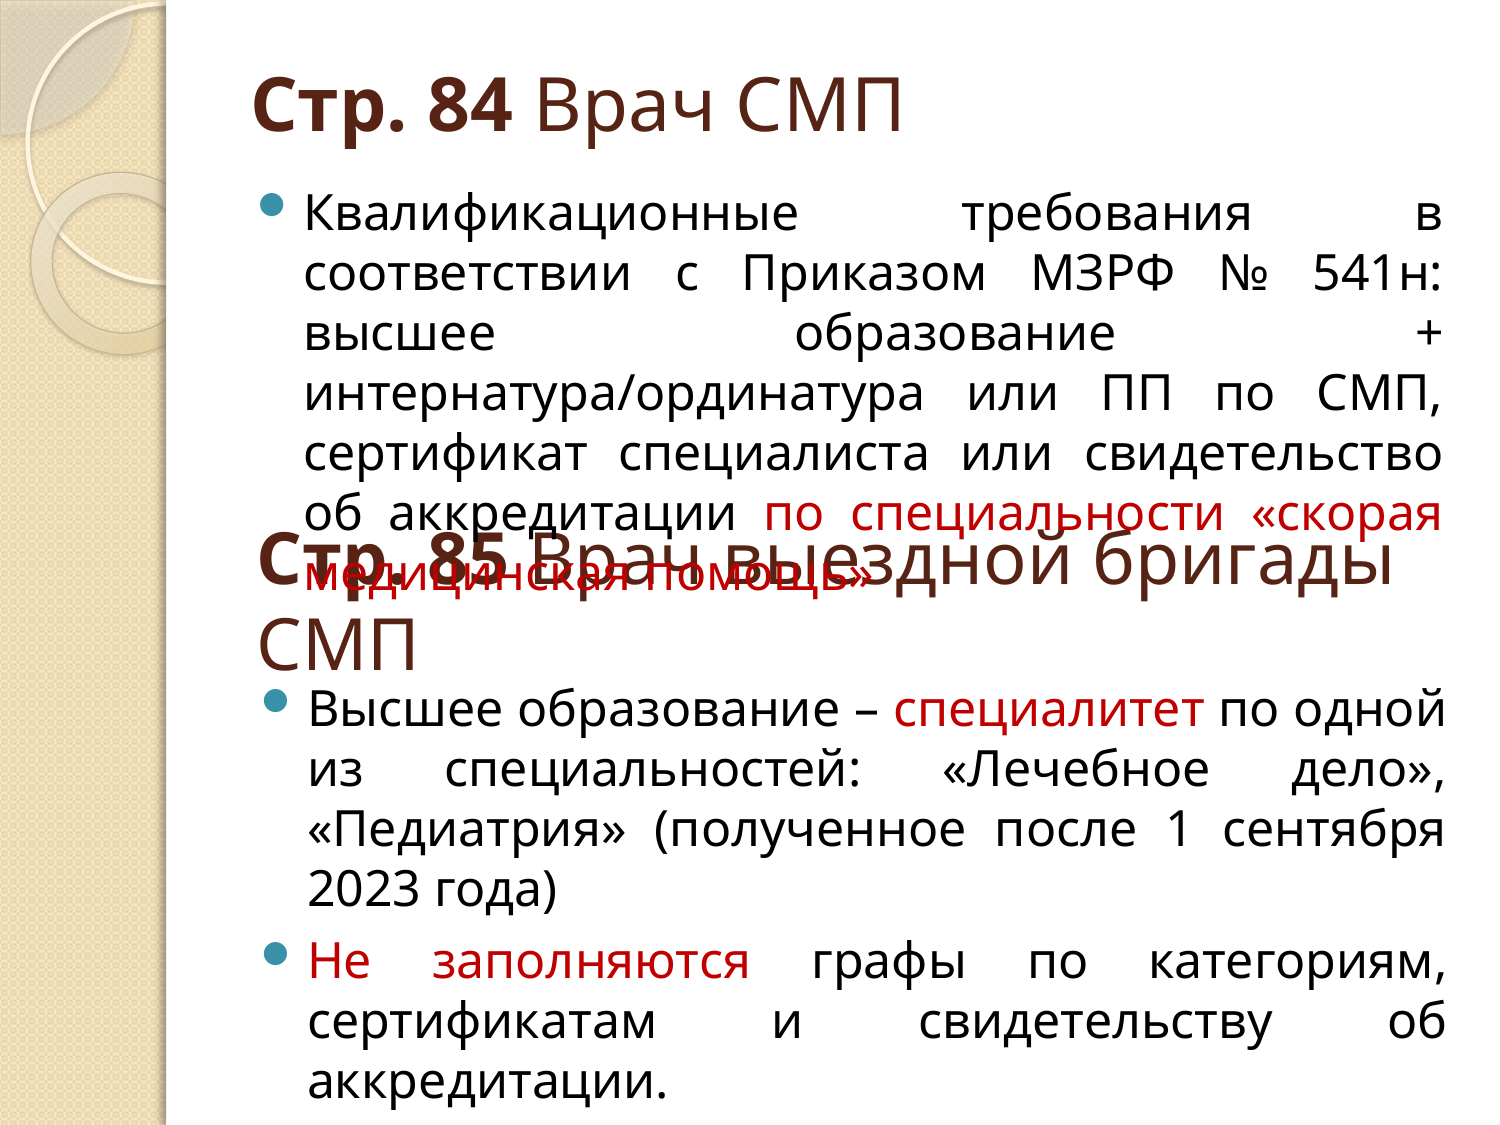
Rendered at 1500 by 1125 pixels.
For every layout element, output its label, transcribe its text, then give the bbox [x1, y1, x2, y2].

text_box Квалификационные требования в соответствии с Приказом МЗРФ № 541н: высшее образование + интернатура/ординатура или ПП по СМП, сертификат специалиста или свидетельство об аккредитации по специальности «скорая медицинская помощь» [228, 172, 1459, 433]
list Высшее образование – специалитет по одной из специальностей: «Лечебное дело», «Педиатрия» (полученное после 1 сентября 2023 года) Не заполняются графы по категориям, сертификатам и свидетельству об аккредитации. [232, 668, 1463, 929]
text_box Стр. 85 Врач выездной бригады СМП [242, 504, 1472, 693]
title Стр. 84 Врач СМП [235, 7, 1466, 195]
